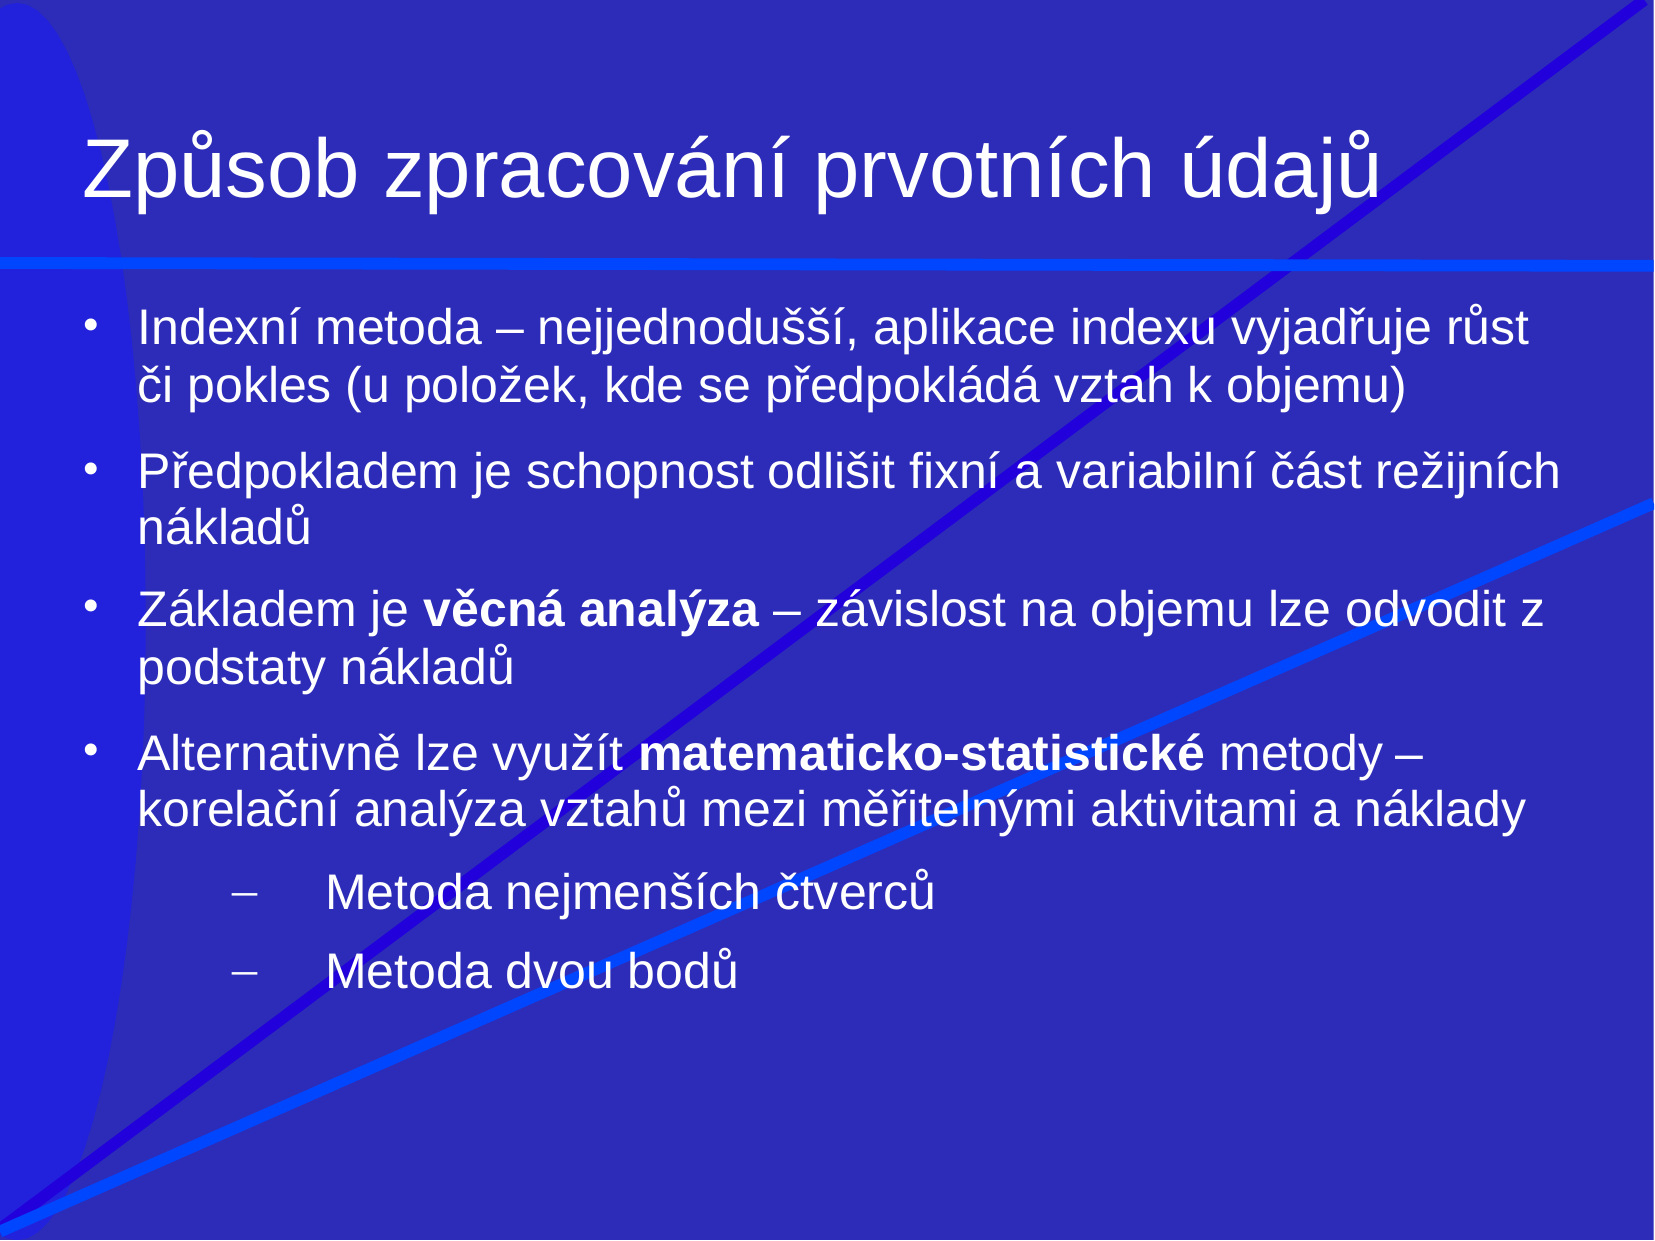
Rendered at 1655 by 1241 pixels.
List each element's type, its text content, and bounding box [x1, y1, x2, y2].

title Způsob zpracování prvotních údajů [80, 64, 1574, 321]
text_box Indexní metoda – nejjednodušší, aplikace indexu vyjadřuje růst či pokles (u položek, kde se předpokládá vztah k objemu) Předpokladem je schopnost odlišit fixní a variabilní část režijních nákladů Základem je věcná analýza – závislost na objemu lze odvodit z podstaty nákladů Alternativně lze využít matematicko-statistické metody – korelační analýza vztahů mezi měřitelnými aktivitami a náklady Metoda nejmenších čtverců Metoda dvou bodů [80, 296, 1566, 999]
